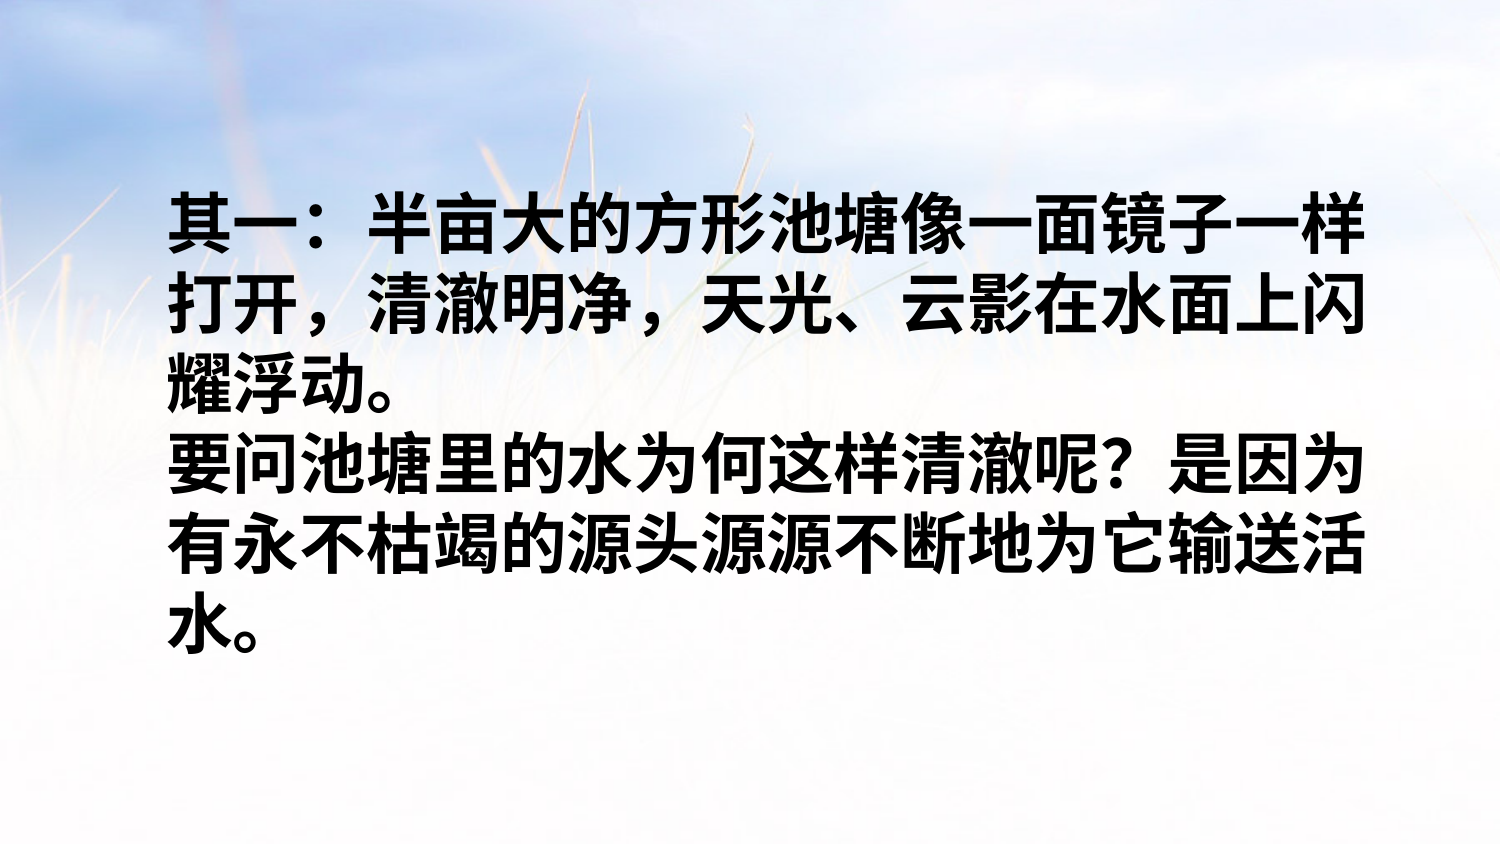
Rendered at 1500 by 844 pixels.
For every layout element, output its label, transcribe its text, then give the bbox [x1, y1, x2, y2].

picture [0, 0, 1500, 844]
text_box 其一：半亩大的方形池塘像一面镜子一样打开，清澈明净，天光、云影在水面上闪耀浮动。 要问池塘里的水为何这样清澈呢？是因为有永不枯竭的源头源源不断地为它输送活水。 [151, 174, 1388, 670]
